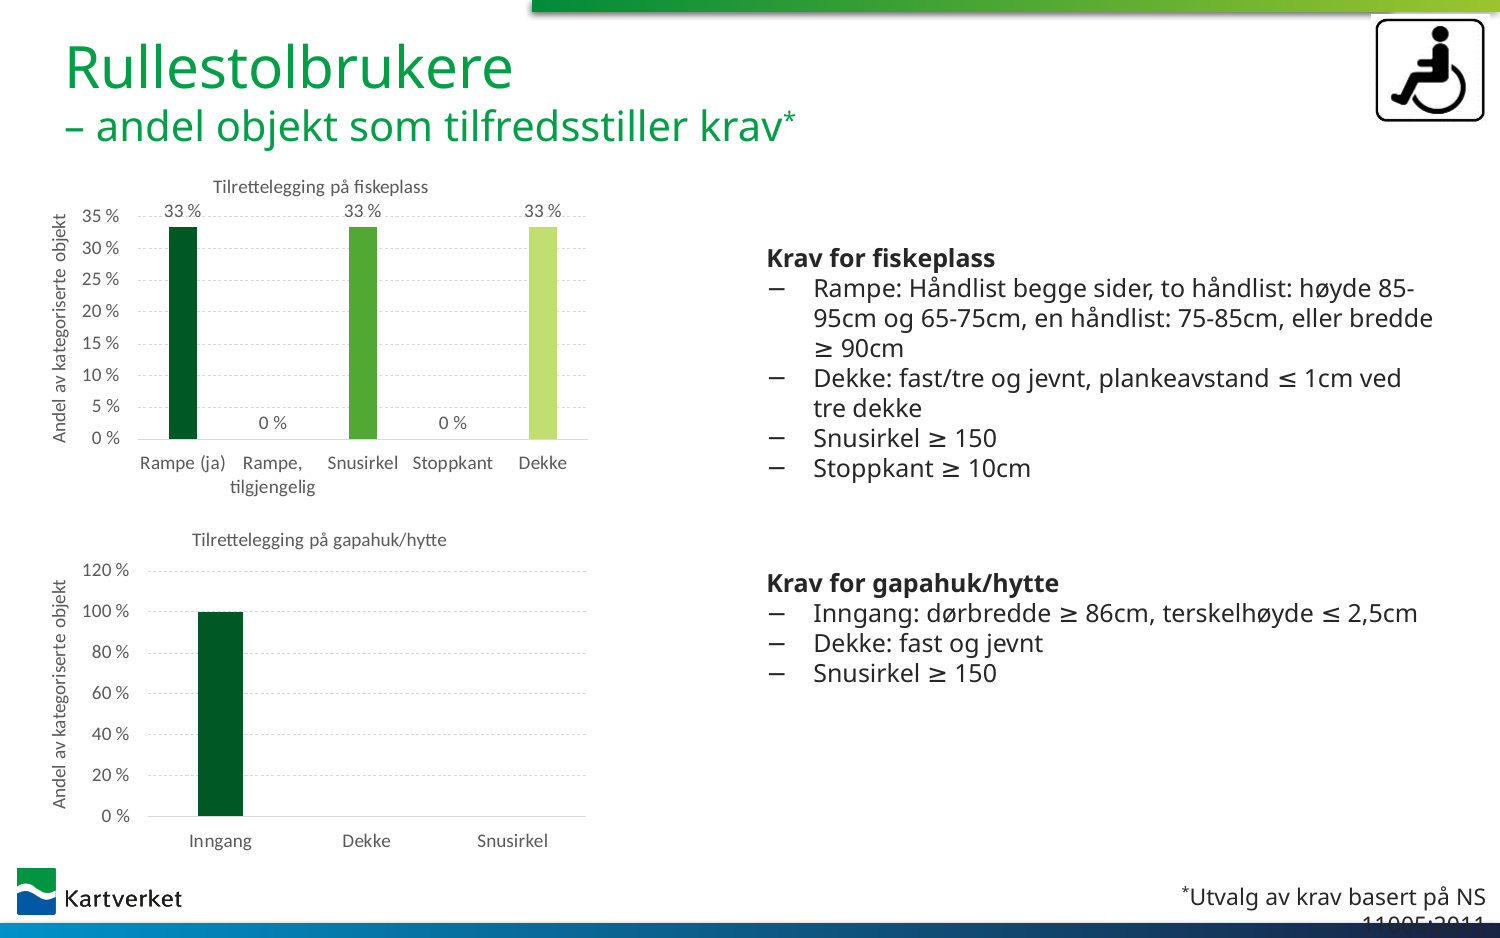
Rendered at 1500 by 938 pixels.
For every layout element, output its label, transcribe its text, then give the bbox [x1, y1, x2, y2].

picture [41, 166, 599, 505]
picture [41, 520, 597, 859]
text_box Krav for gapahuk/hytte Inngang: dørbredde ≥ 86cm, terskelhøyde ≤ 2,5cm Dekke: fast og jevnt Snusirkel ≥ 150 [751, 560, 1452, 695]
text_box Rullestolbrukere – andel objekt som tilfredsstiller krav* [49, 29, 1431, 158]
text_box Krav for fiskeplass Rampe: Håndlist begge sider, to håndlist: høyde 85-95cm og 65-75cm, en håndlist: 75-85cm, eller bredde ≥ 90cm Dekke: fast/tre og jevnt, plankeavstand ≤ 1cm ved tre dekke Snusirkel ≥ 150 Stoppkant ≥ 10cm [751, 235, 1452, 490]
text_box *Utvalg av krav basert på NS 11005:2011 [1068, 873, 1500, 938]
picture [1371, 13, 1491, 127]
